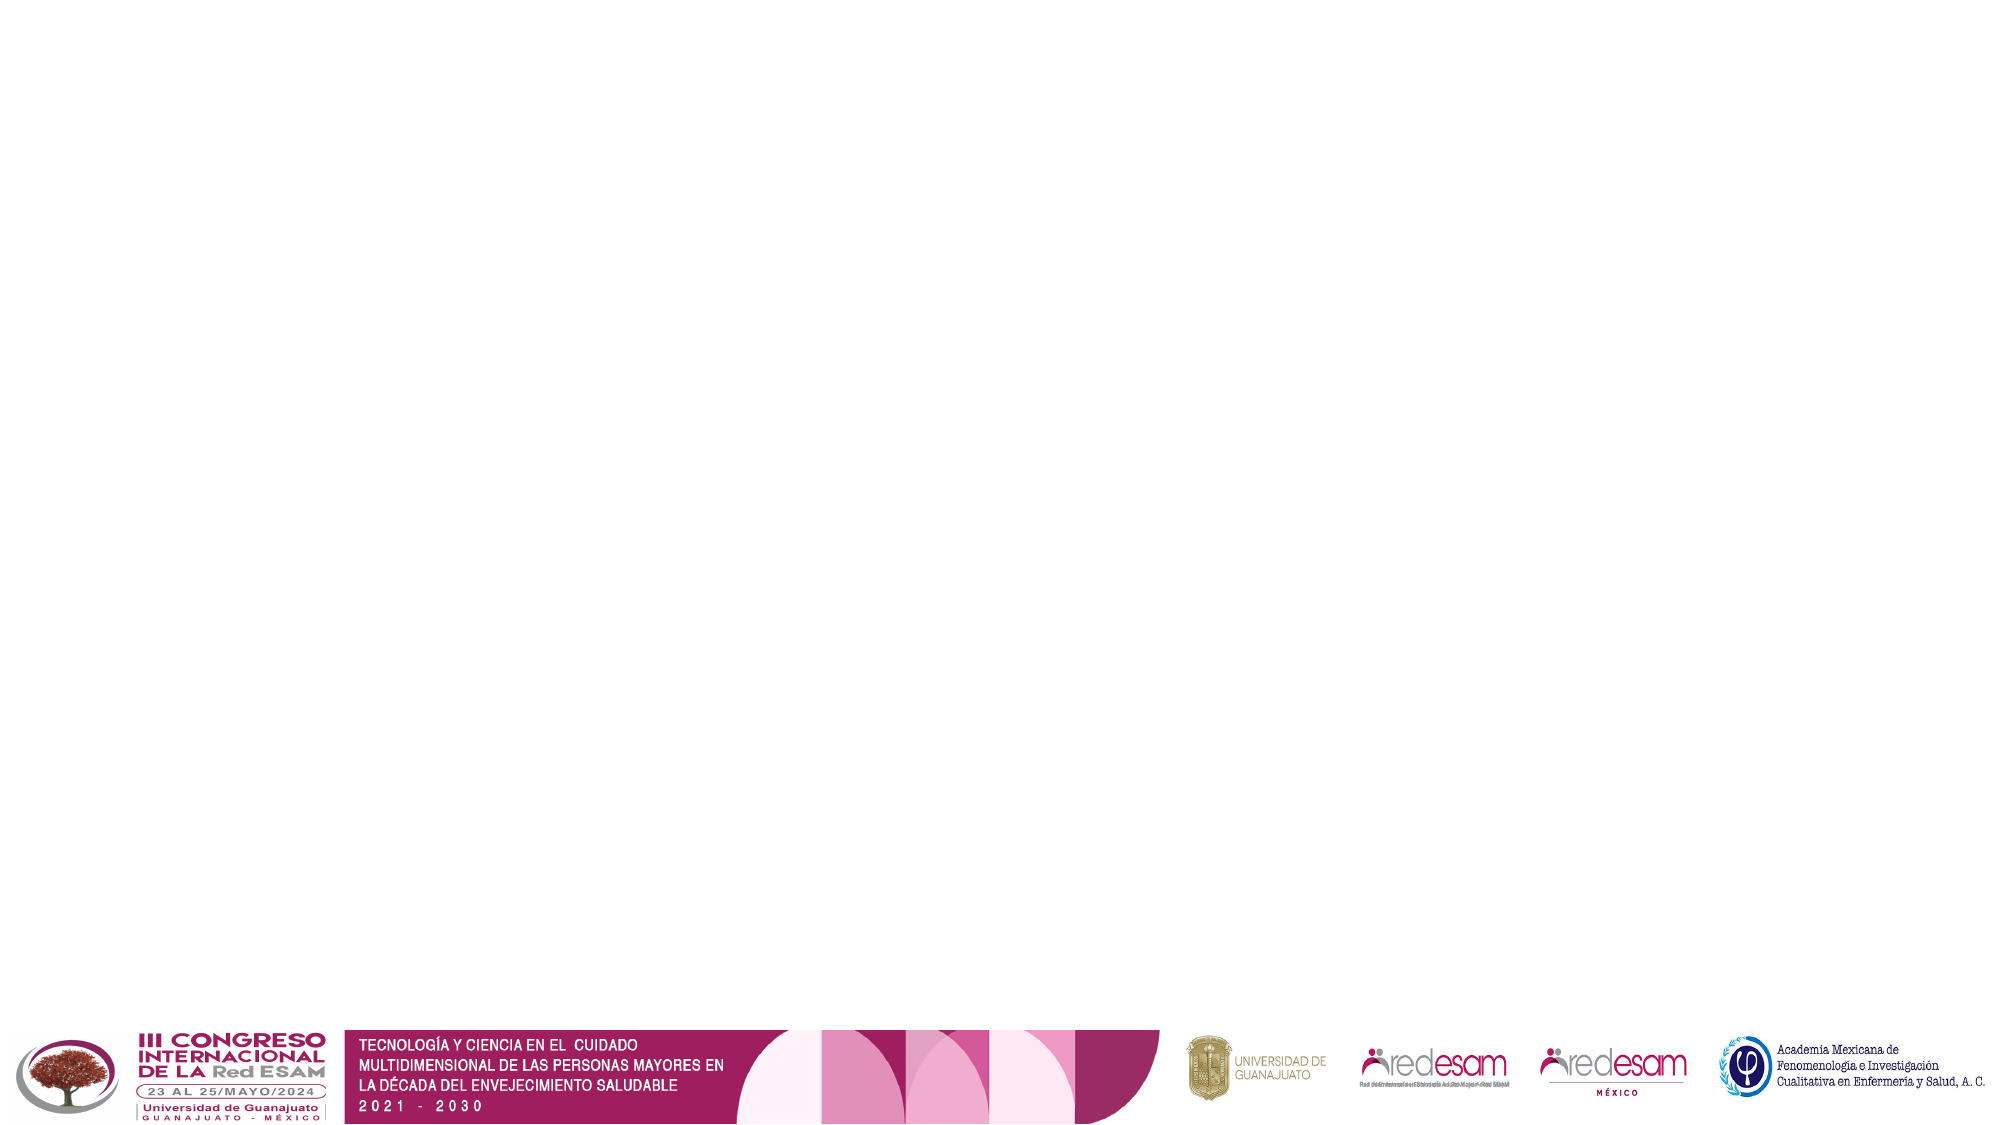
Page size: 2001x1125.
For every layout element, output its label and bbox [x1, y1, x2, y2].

text_box [7, 1029, 2000, 1125]
